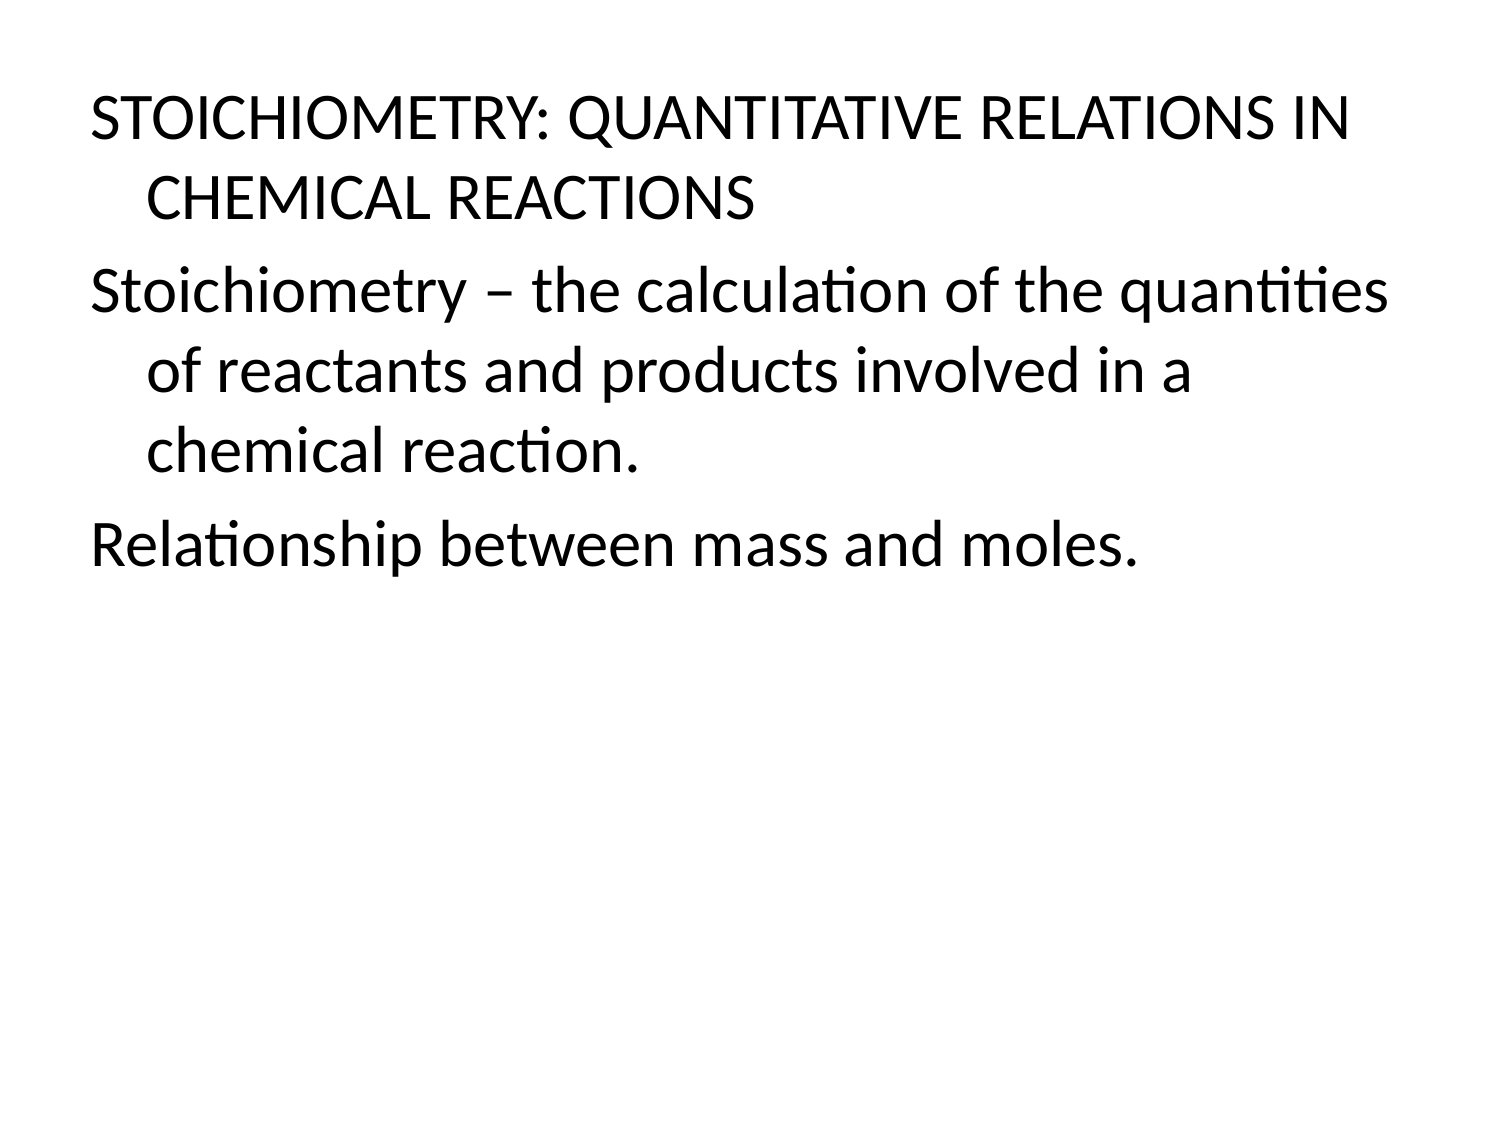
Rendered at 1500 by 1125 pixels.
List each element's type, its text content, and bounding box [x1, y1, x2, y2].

list STOICHIOMETRY: QUANTITATIVE RELATIONS IN CHEMICAL REACTIONS Stoichiometry – the calculation of the quantities of reactants and products involved in a chemical reaction. Relationship between mass and moles. [75, 65, 1425, 1005]
